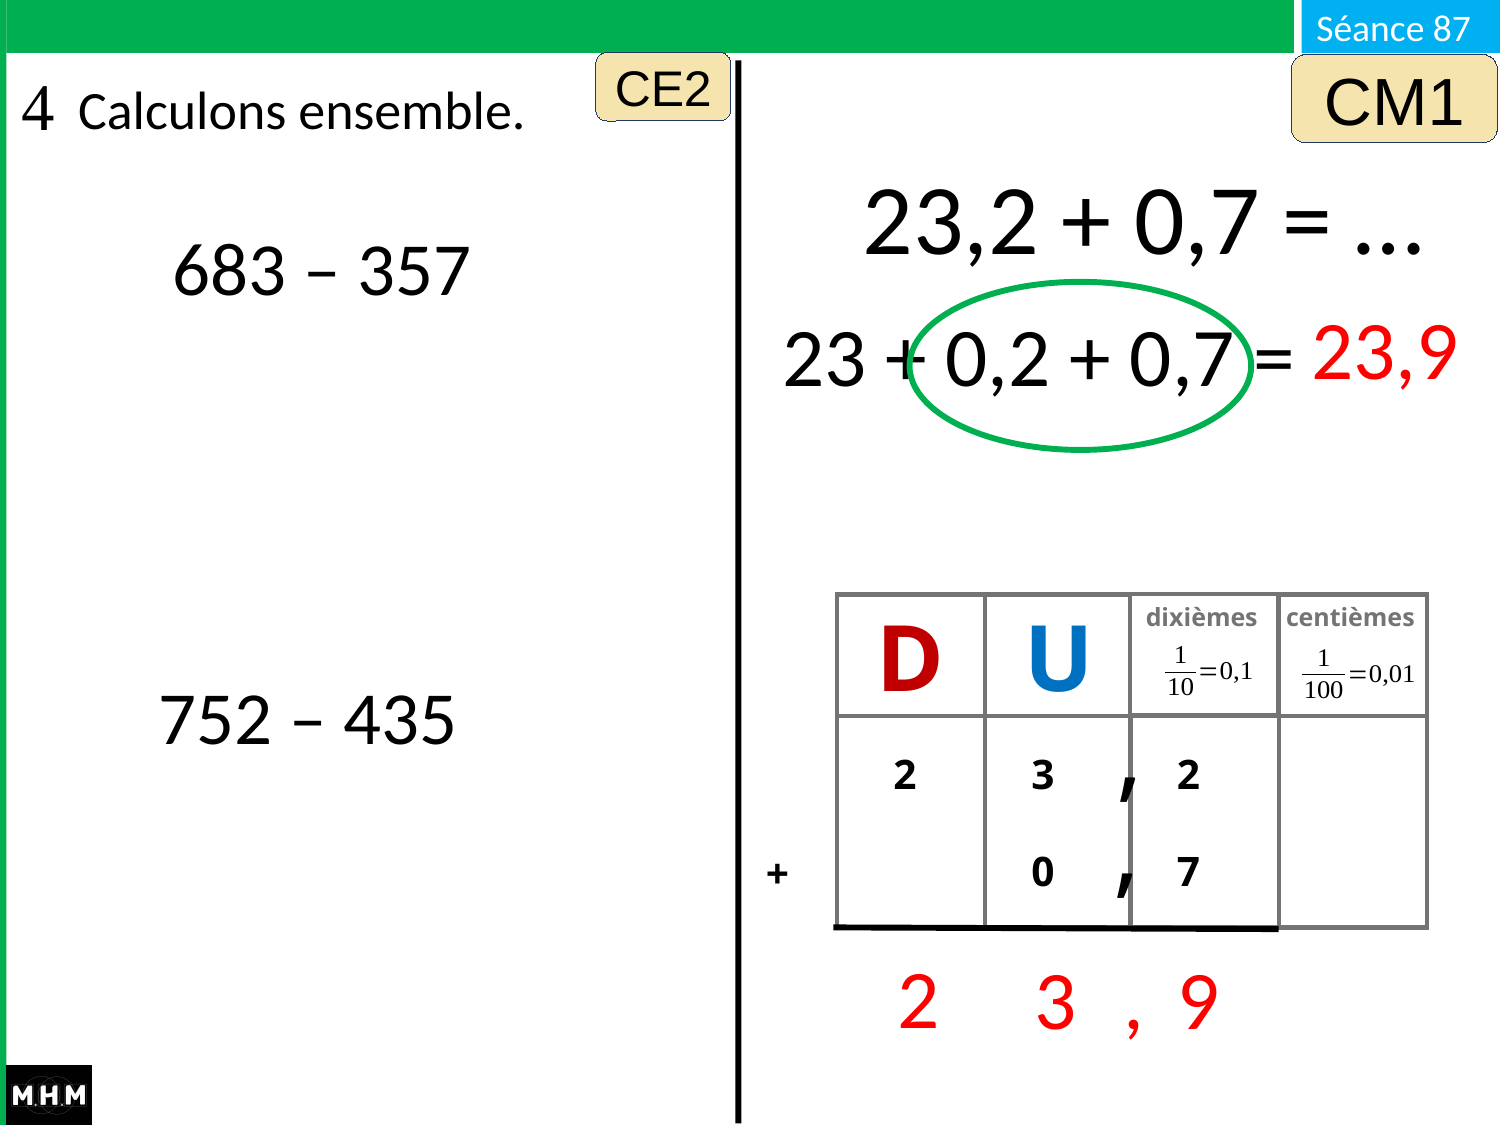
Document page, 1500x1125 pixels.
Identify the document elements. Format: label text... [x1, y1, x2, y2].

text_box Calculons ensemble. [63, 52, 586, 174]
text_box 23,2 + 0,7 = … [847, 147, 1500, 283]
picture [6, 1065, 92, 1125]
text_box [909, 281, 1252, 450]
text_box CM1 [1291, 54, 1498, 143]
text_box 3 [1020, 938, 1091, 1054]
text_box 2 [883, 938, 954, 1053]
text_box 9 [1162, 938, 1233, 1054]
text_box 752 – 435 [143, 659, 665, 781]
text_box 23 + 0,2 + 0,7 = … [1176, 295, 1500, 410]
text_box 23 + 0,2 + 0,7 = … [767, 295, 985, 410]
text_box , [1091, 938, 1161, 1054]
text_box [719, 593, 1428, 930]
text_box 23,9 [1296, 288, 1500, 404]
text_box 683 – 357 [157, 210, 680, 332]
text_box CE2 [595, 52, 731, 122]
